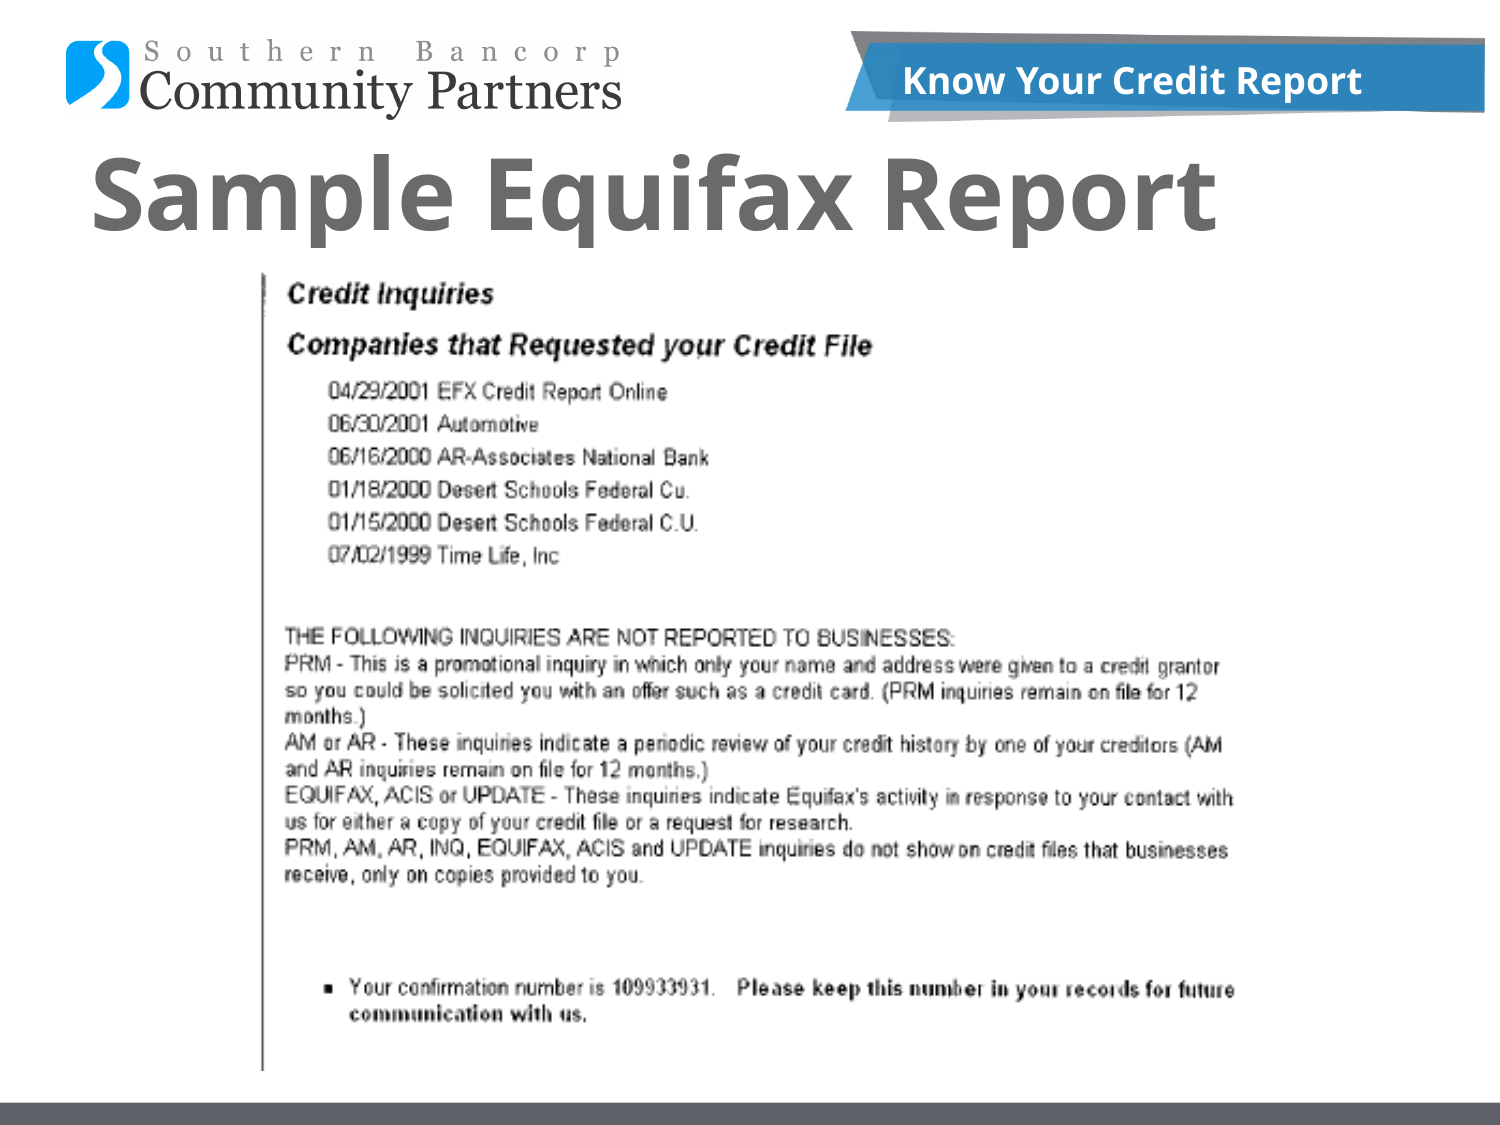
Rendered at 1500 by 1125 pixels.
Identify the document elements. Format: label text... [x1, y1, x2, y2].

title Sample Equifax Report [75, 127, 1397, 271]
picture [253, 248, 1247, 1071]
picture [845, 31, 1485, 122]
picture [66, 39, 621, 120]
text_box Know Your Credit Report [887, 49, 1469, 110]
